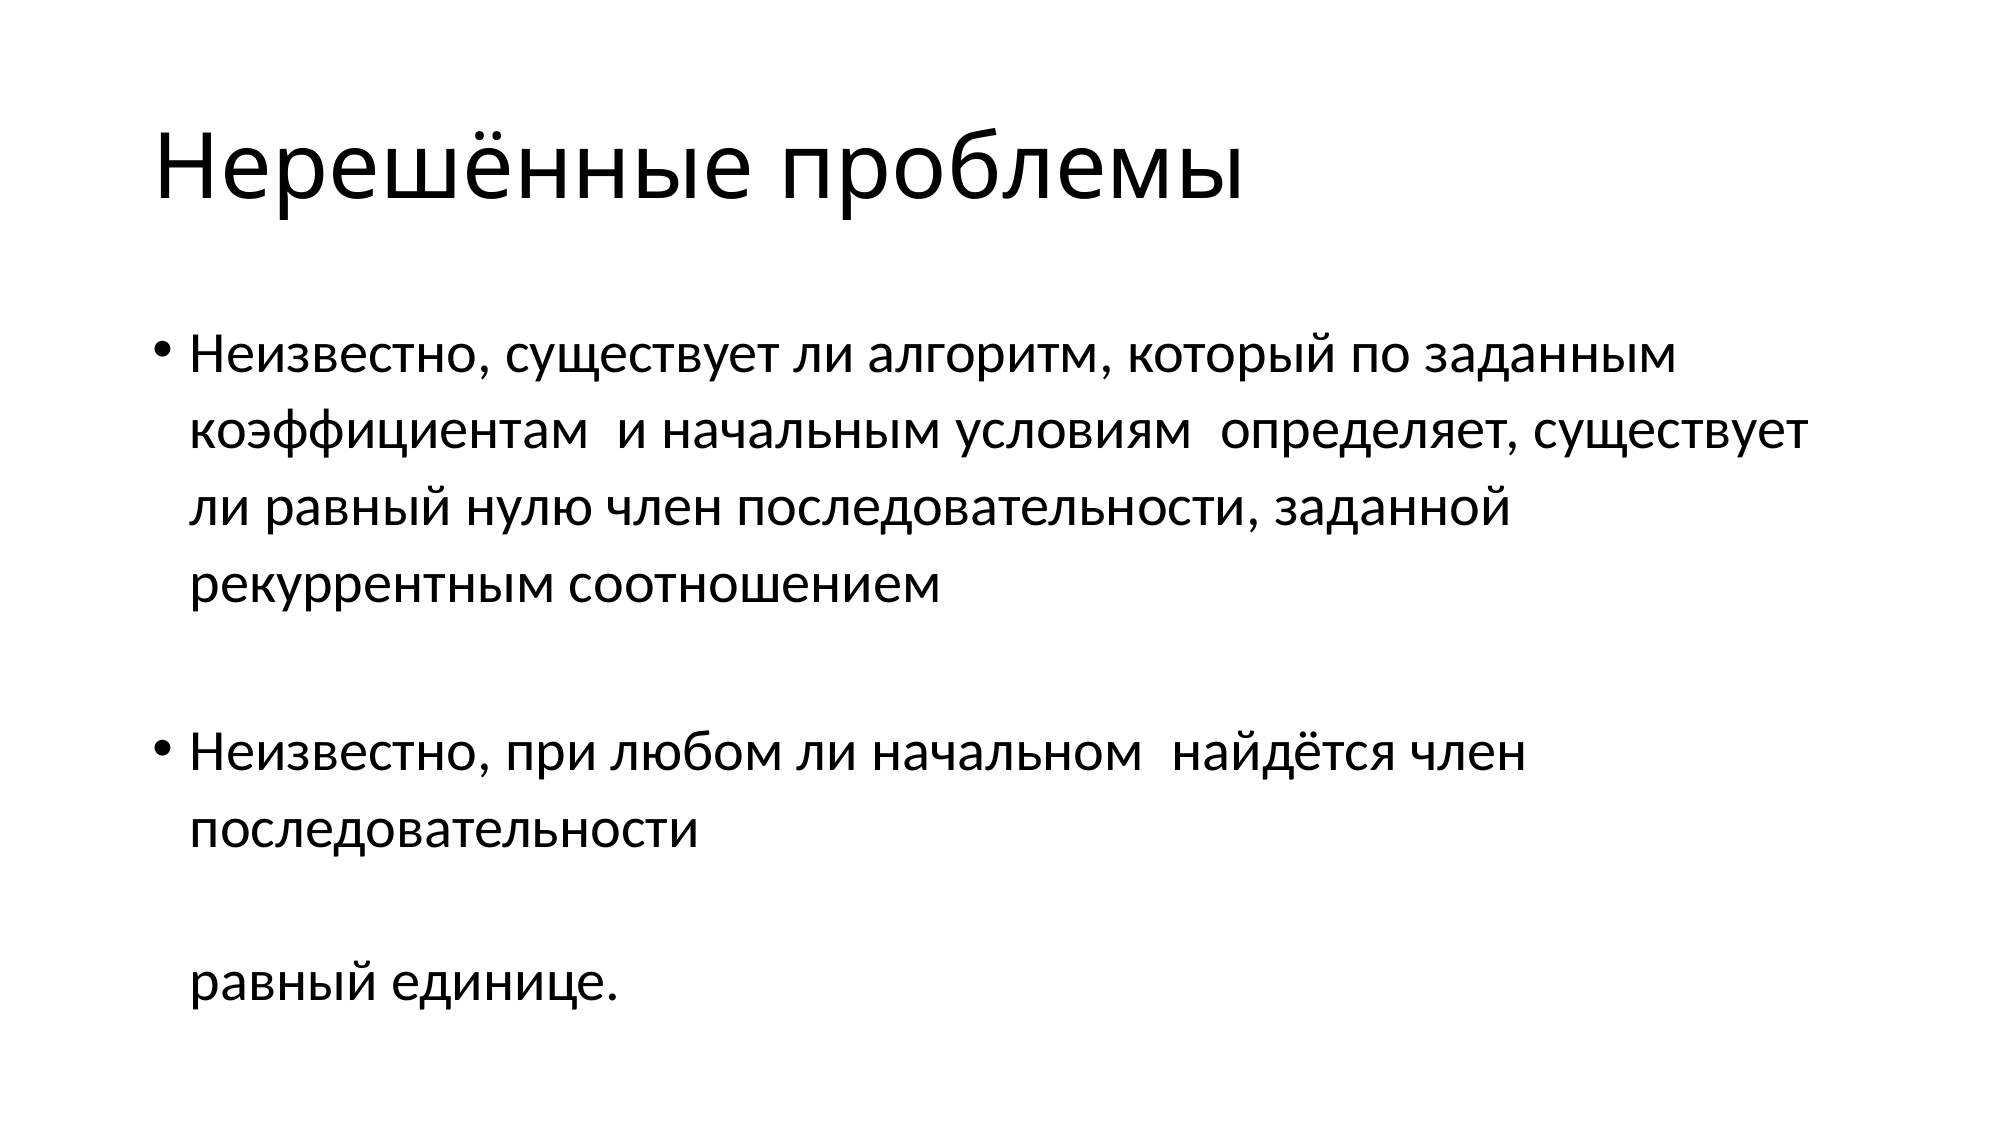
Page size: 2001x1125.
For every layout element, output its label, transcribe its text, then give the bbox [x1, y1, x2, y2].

title Нерешённые проблемы [137, 59, 1863, 278]
